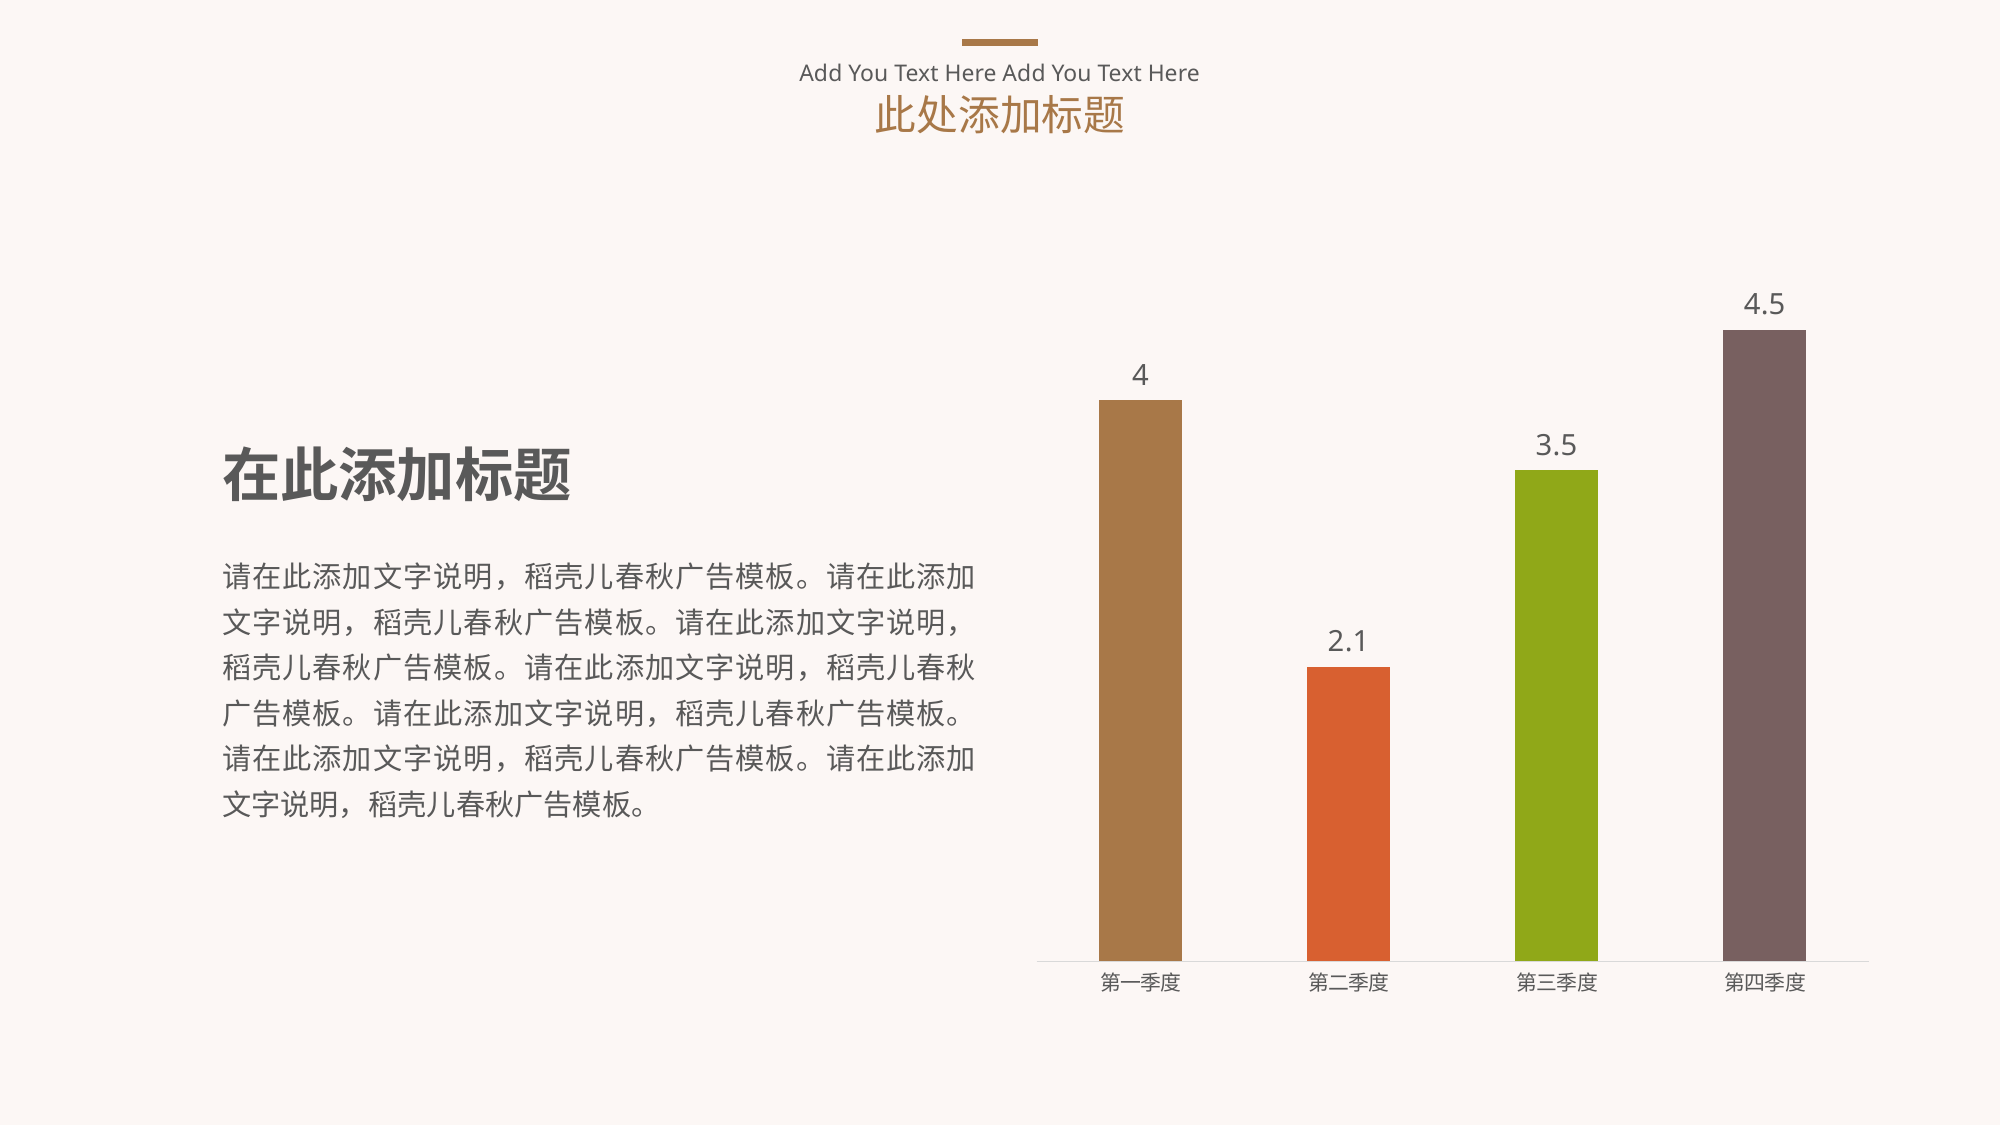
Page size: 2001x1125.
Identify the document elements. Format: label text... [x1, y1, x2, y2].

text_box 请在此添加文字说明，稻壳儿春秋广告模板。请在此添加文字说明，稻壳儿春秋广告模板。请在此添加文字说明，稻壳儿春秋广告模板。请在此添加文字说明，稻壳儿春秋广告模板。请在此添加文字说明，稻壳儿春秋广告模板。请在此添加文字说明，稻壳儿春秋广告模板。请在此添加文字说明，稻壳儿春秋广告模板。 [207, 540, 992, 829]
text_box 此处添加标题 [859, 93, 1141, 147]
chart [1019, 244, 1887, 1013]
text_box Add You Text Here Add You Text Here [770, 42, 1230, 93]
text_box 在此添加标题 [207, 430, 708, 516]
